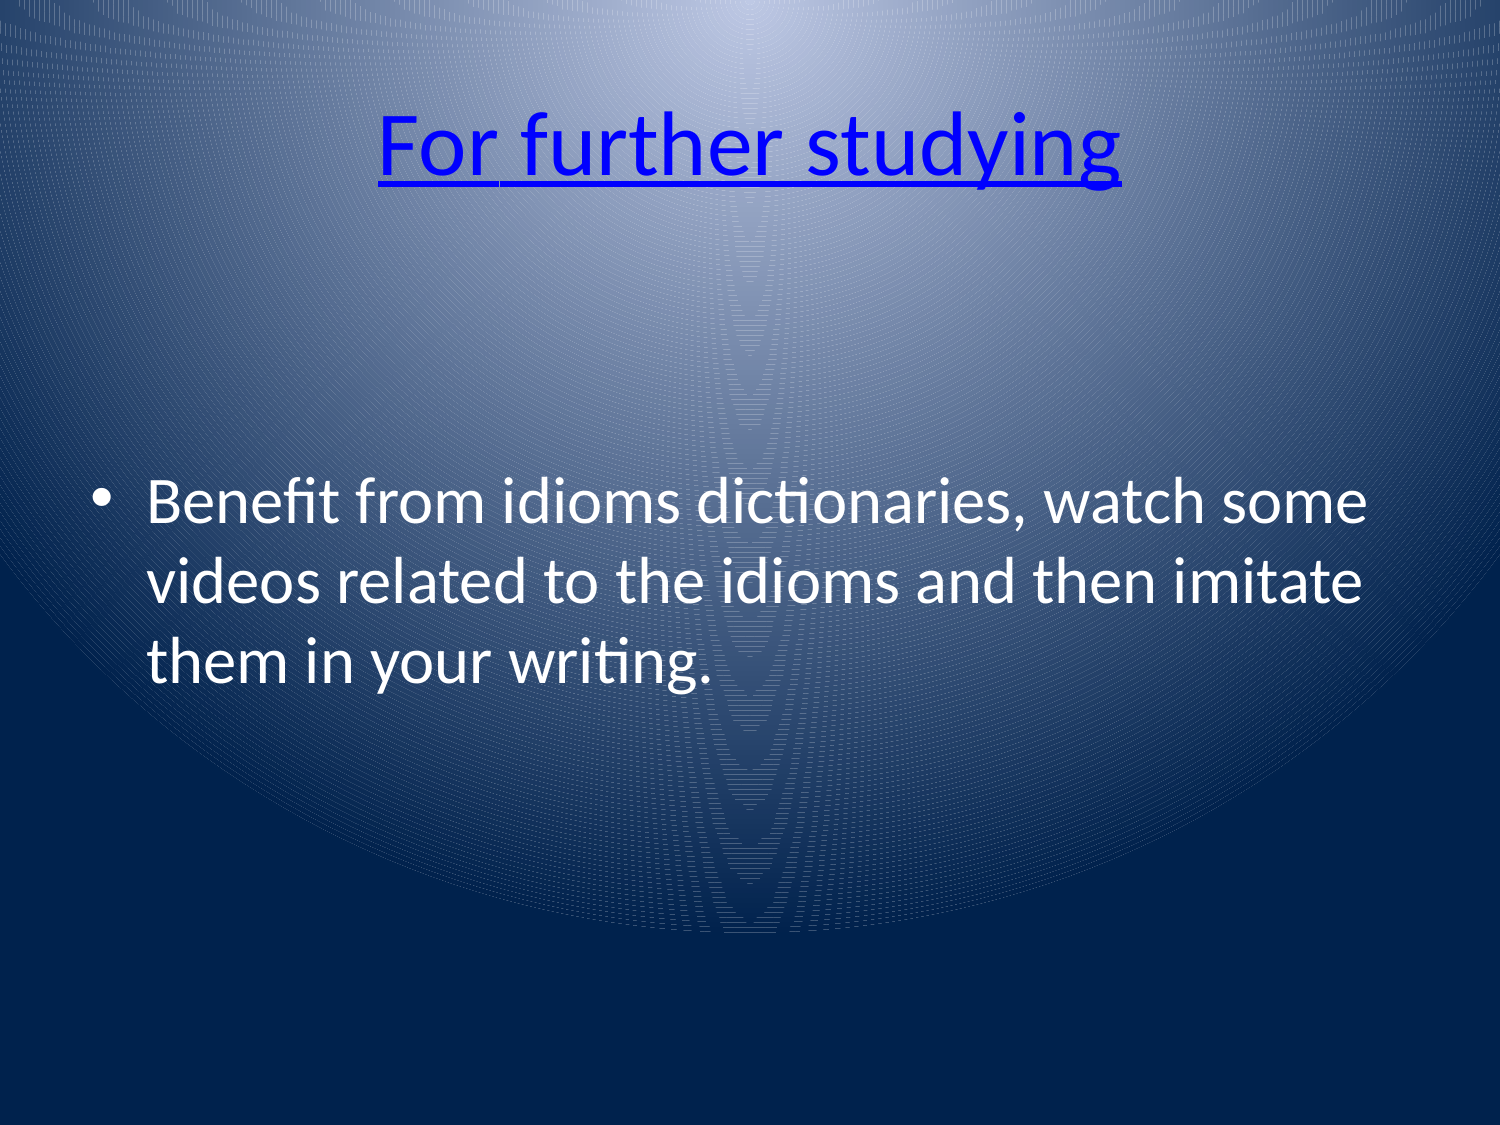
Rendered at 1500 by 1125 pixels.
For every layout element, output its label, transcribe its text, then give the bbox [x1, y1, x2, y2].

title For further studying [75, 45, 1425, 233]
list Benefit from idioms dictionaries, watch some videos related to the idioms and then imitate them in your writing. [75, 262, 1425, 1005]
